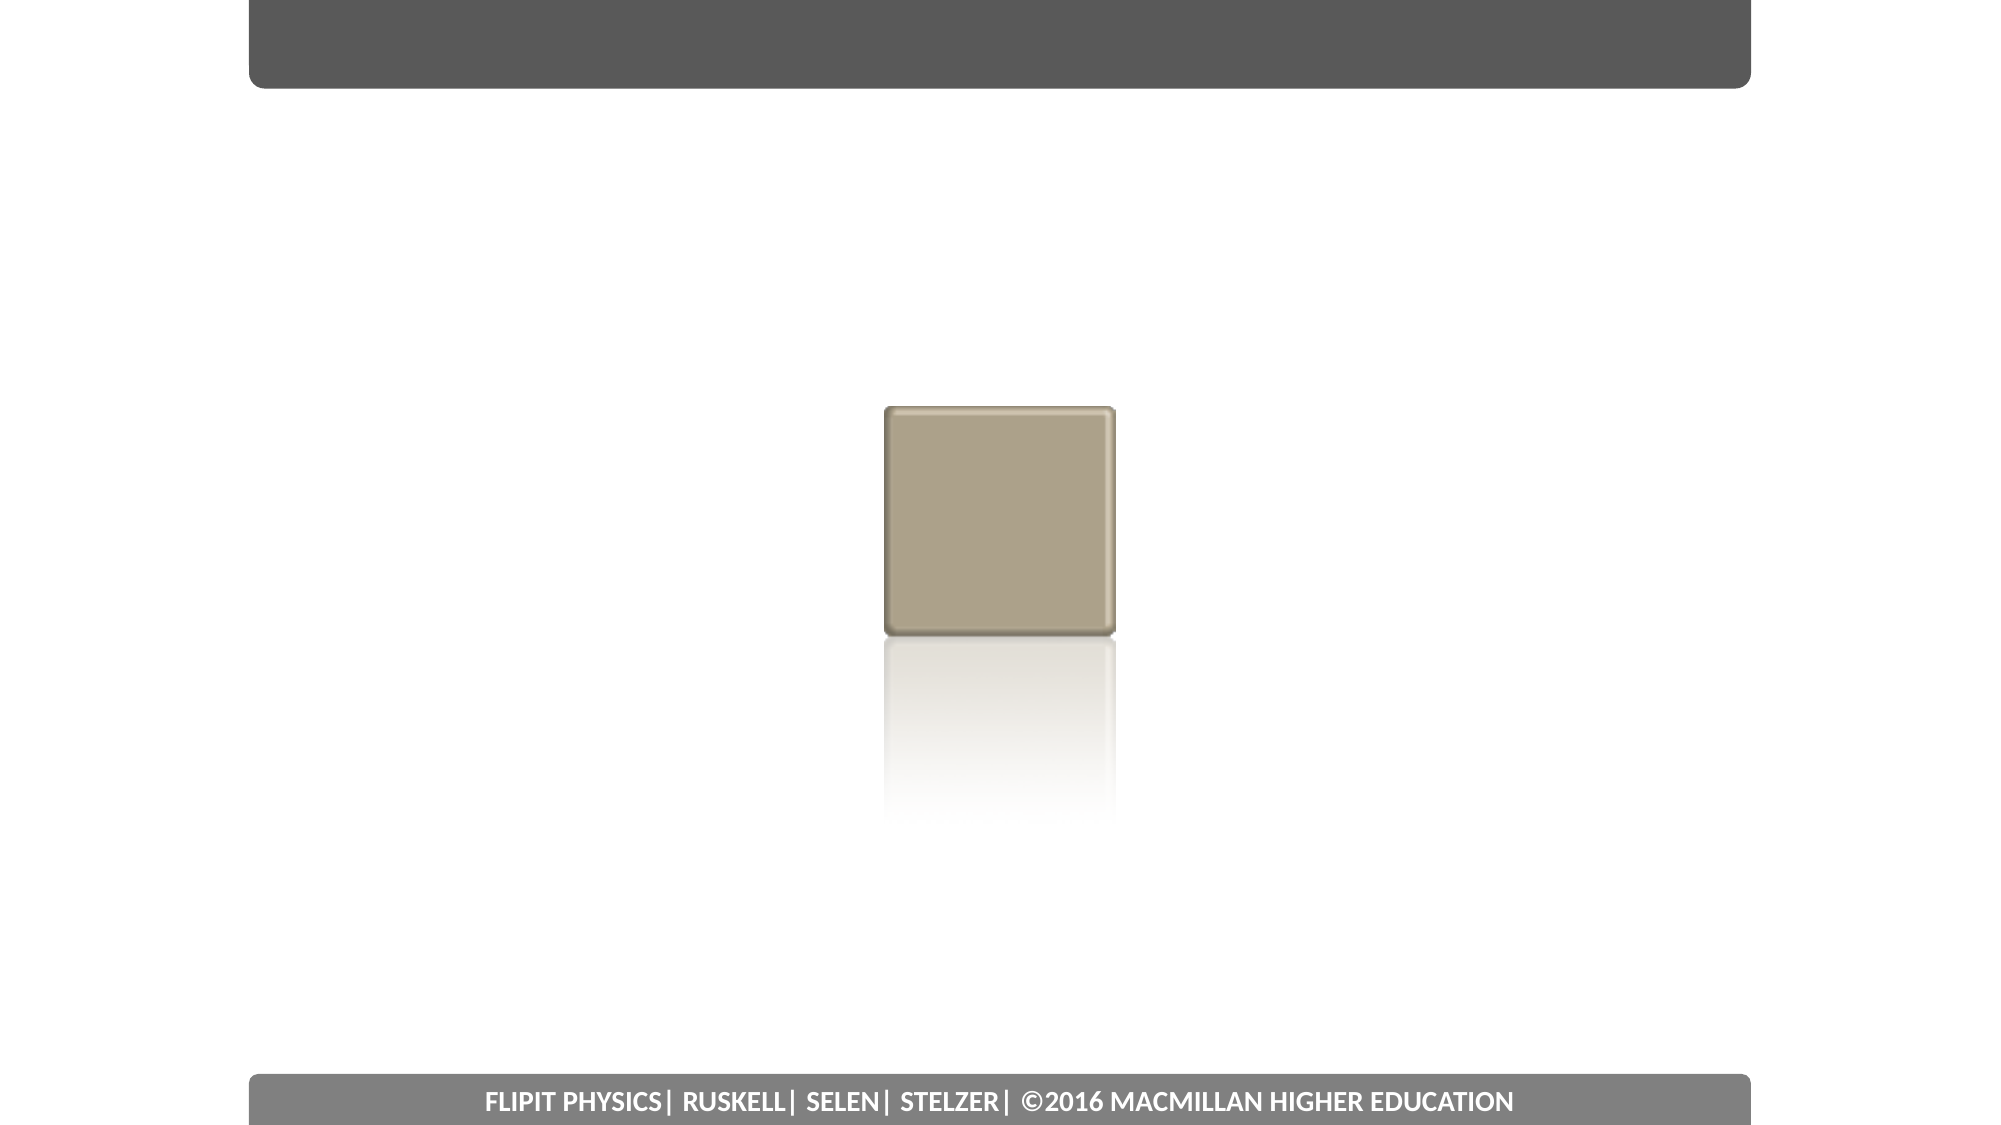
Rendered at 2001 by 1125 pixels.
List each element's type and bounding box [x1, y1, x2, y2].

text_box [249, 1074, 1750, 1125]
picture [884, 406, 1116, 824]
text_box [248, 0, 1752, 89]
